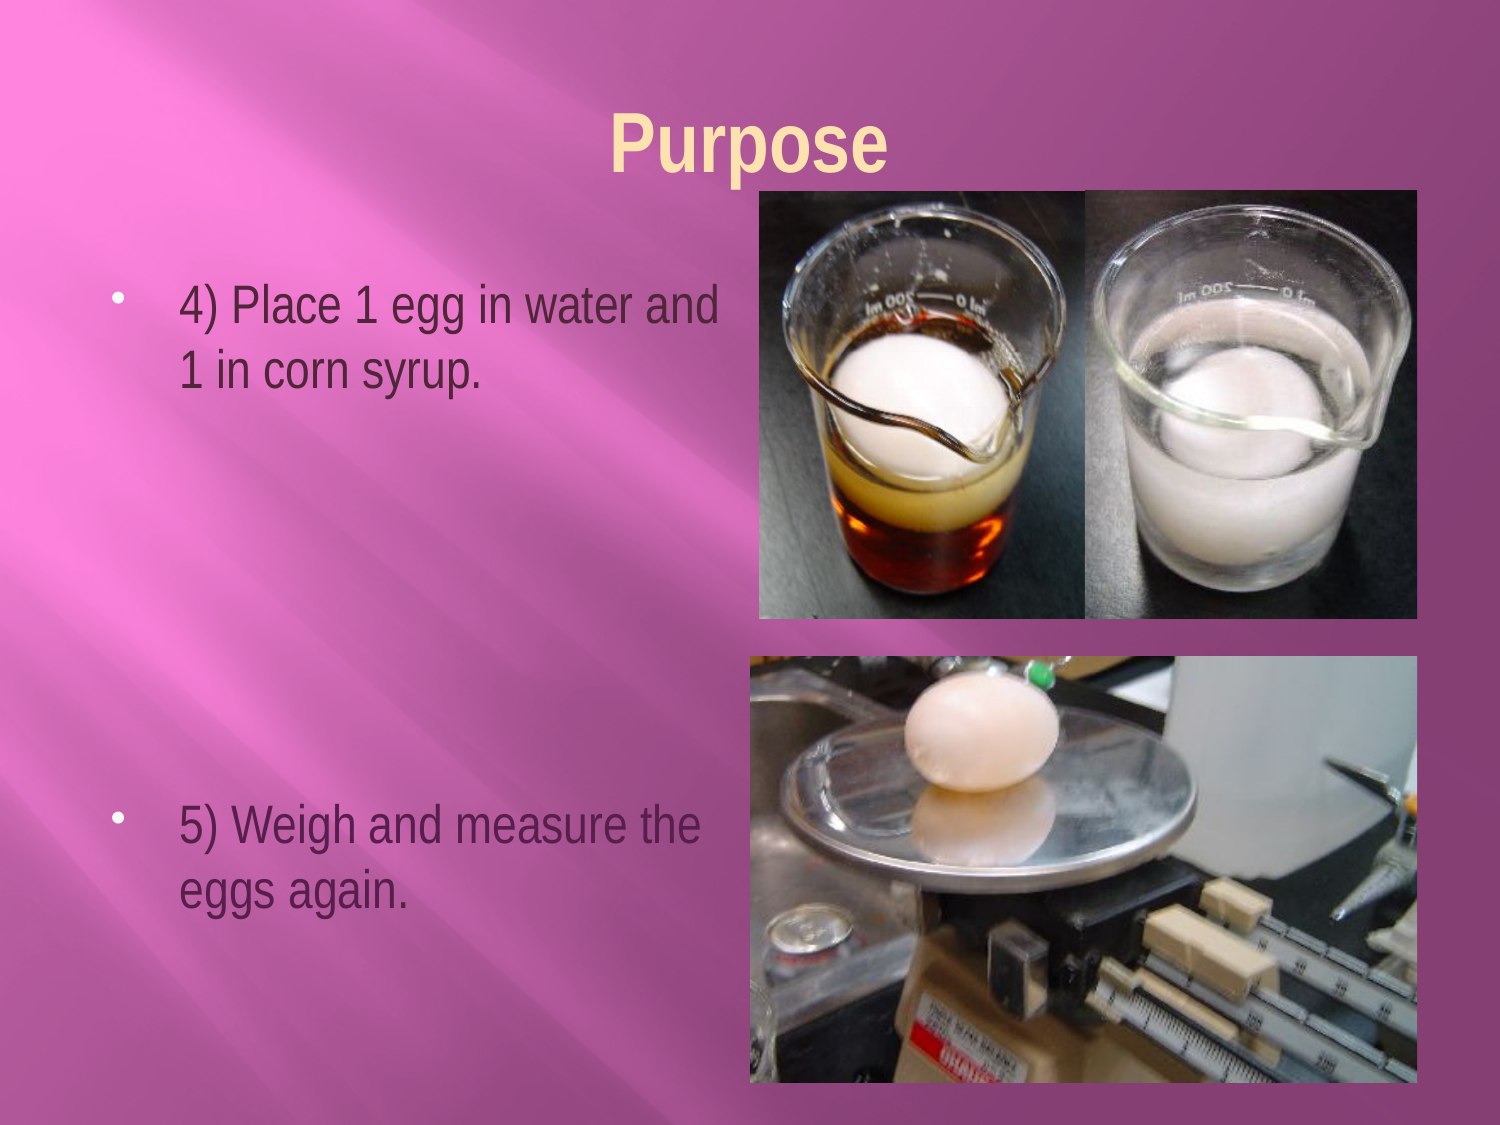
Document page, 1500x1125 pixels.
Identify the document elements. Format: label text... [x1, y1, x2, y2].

picture [749, 656, 1418, 1107]
title Purpose [75, 45, 1425, 233]
list 4) Place 1 egg in water and 1 in corn syrup. 5) Weigh and measure the eggs again. [75, 262, 738, 1005]
picture [707, 190, 1418, 620]
